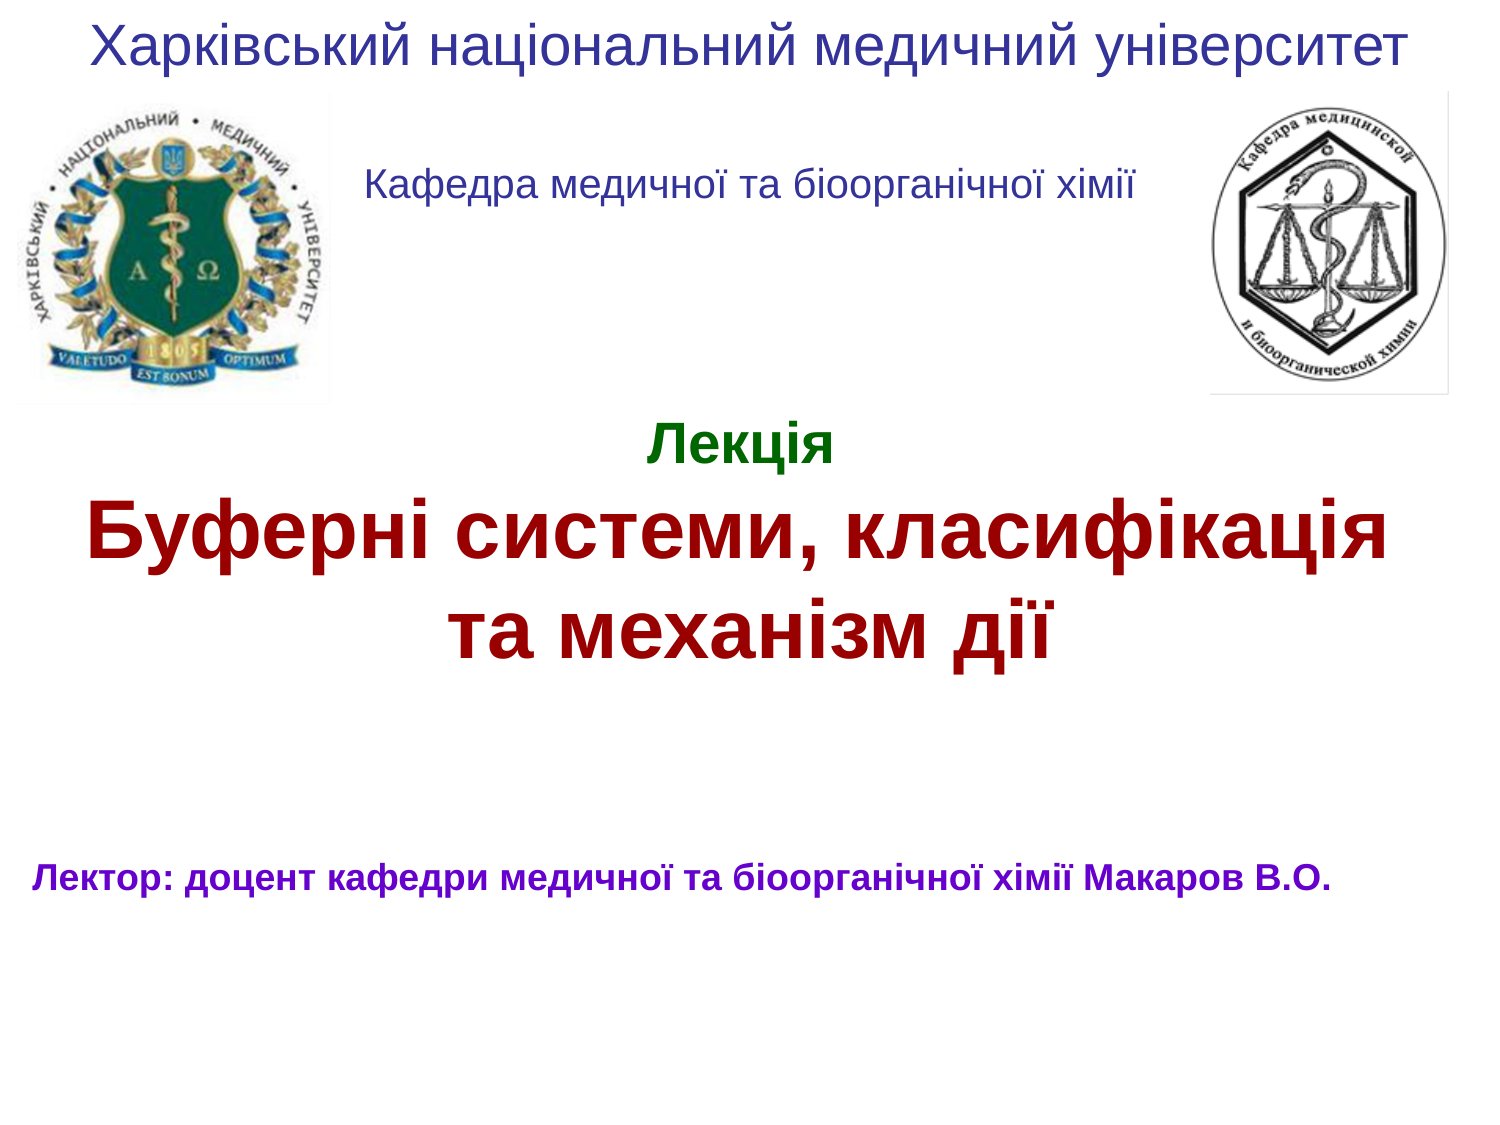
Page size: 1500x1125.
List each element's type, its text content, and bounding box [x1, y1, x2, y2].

picture [1210, 91, 1450, 397]
picture [17, 91, 332, 406]
text_box Лектор: доцент кафедри медичної та біоорганічної хімії Макаров В.О. [17, 845, 1471, 906]
text_box Харківський національний медичний університет Кафедра медичної та біоорганічної хімії Лекція Буферні системи, класифікація та механізм дії [0, 0, 1500, 783]
